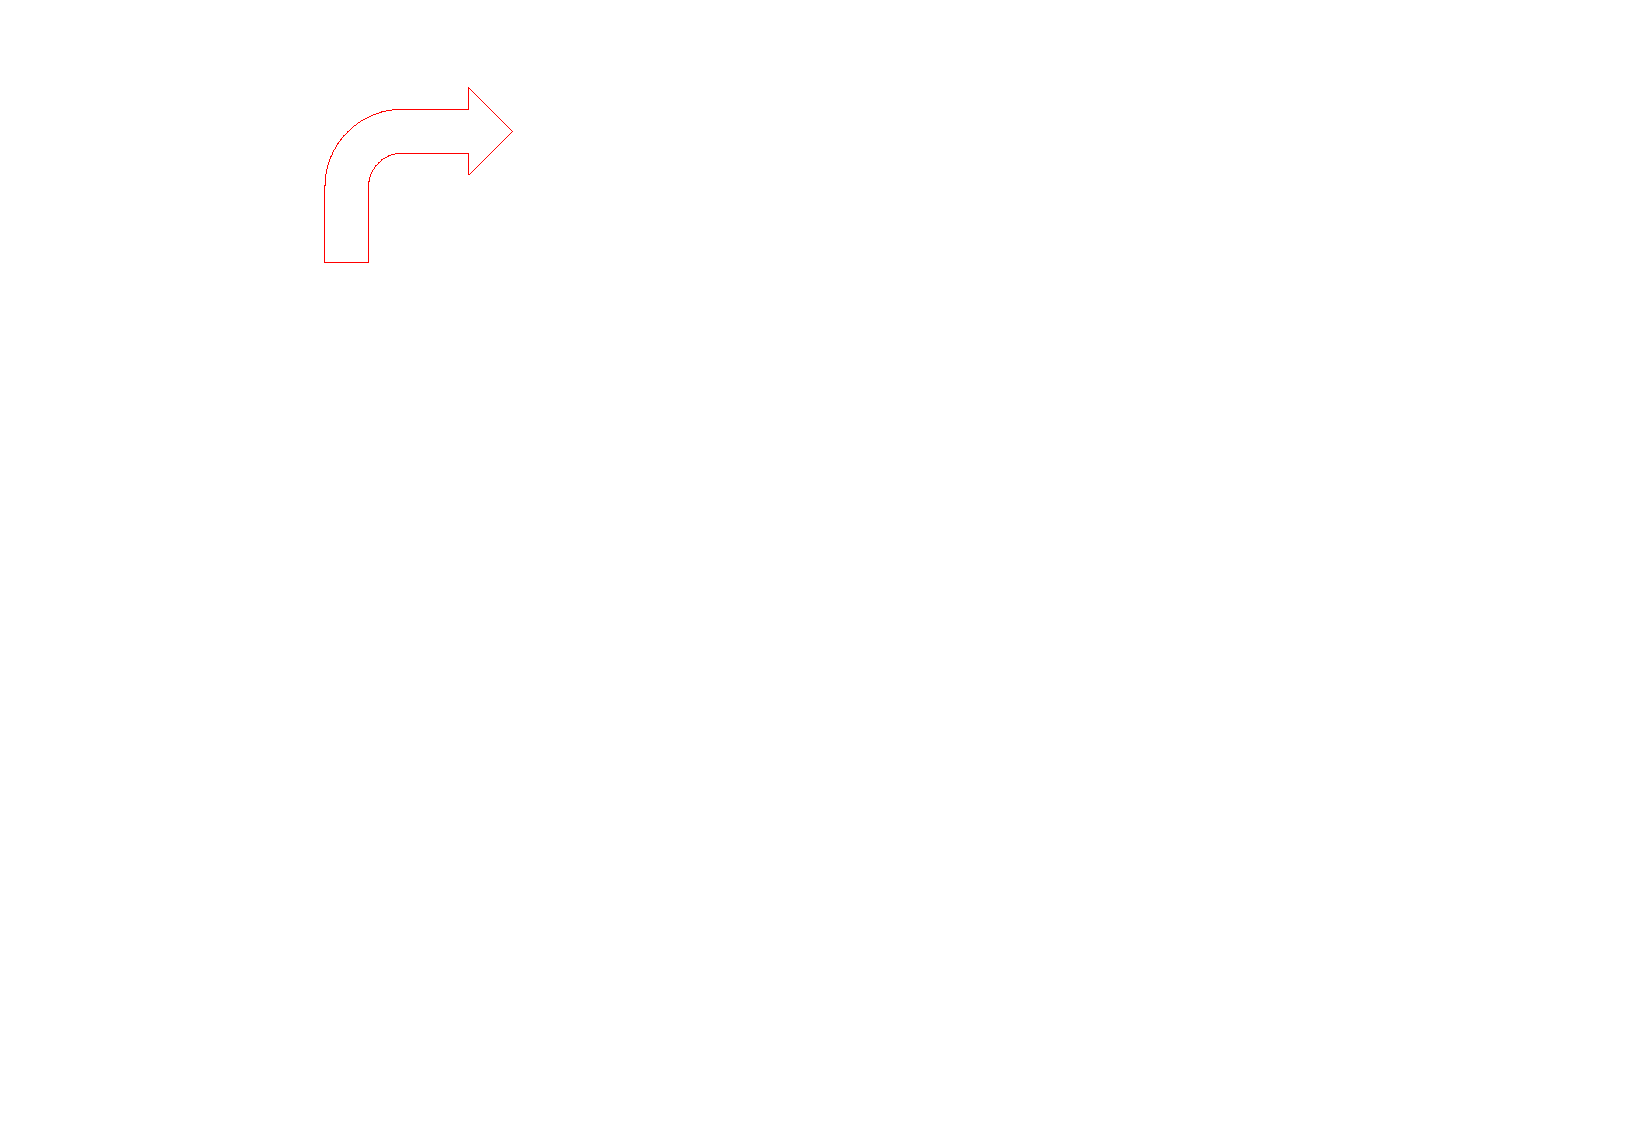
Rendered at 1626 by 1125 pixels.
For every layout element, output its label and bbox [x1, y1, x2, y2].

text_box [324, 87, 513, 263]
